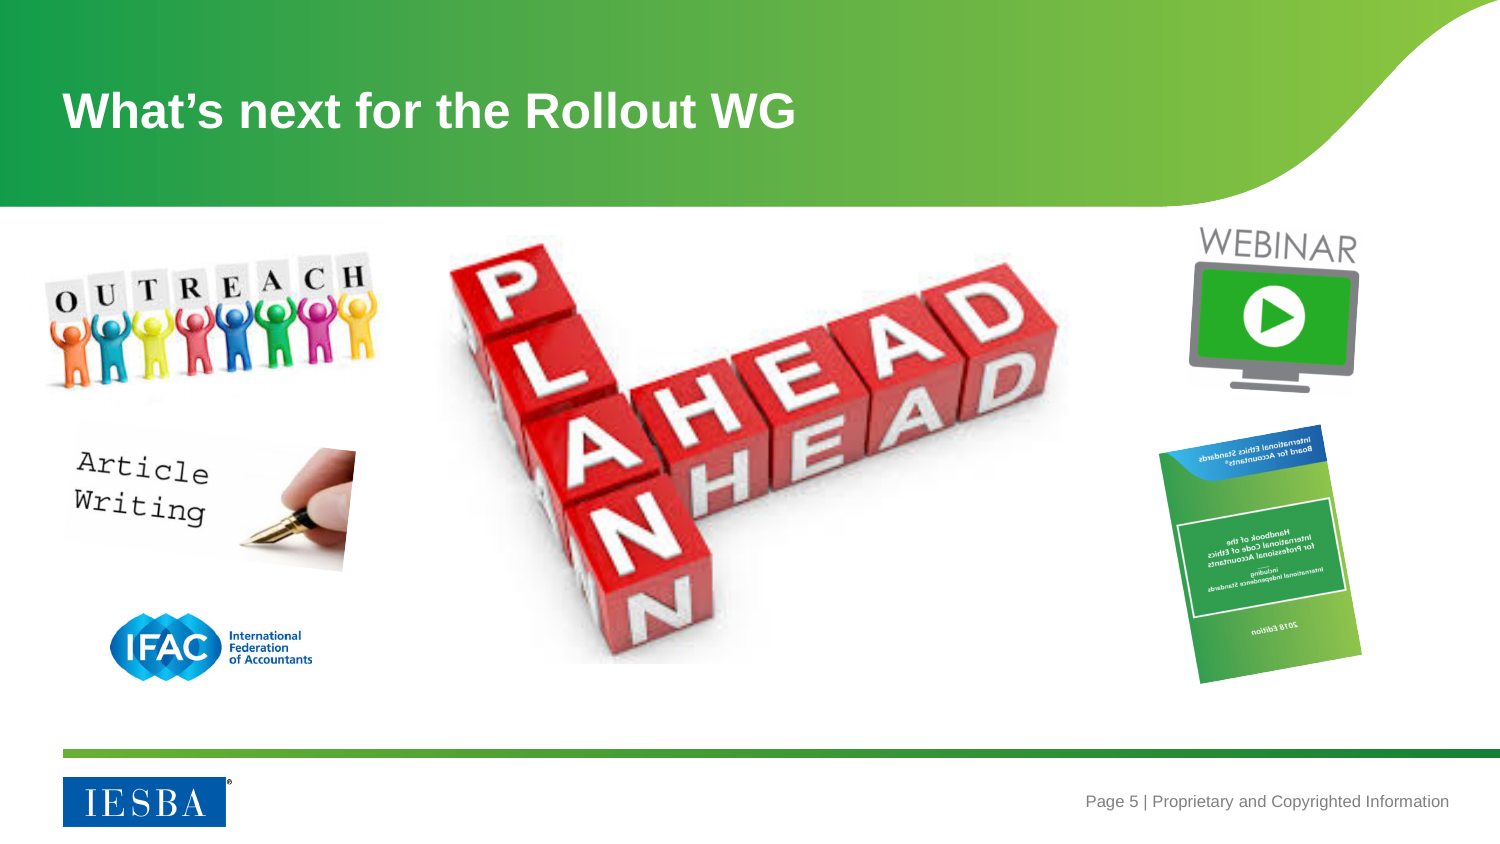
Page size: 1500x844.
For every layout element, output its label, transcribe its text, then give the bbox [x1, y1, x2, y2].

picture [63, 777, 232, 827]
picture [25, 236, 394, 415]
picture [1159, 425, 1361, 684]
picture [65, 420, 355, 571]
picture [0, 0, 1500, 207]
picture [169, 676, 186, 681]
picture [1188, 223, 1361, 395]
title What’s next for the Rollout WG [62, 75, 1300, 142]
picture [431, 235, 1069, 664]
picture [109, 613, 142, 681]
picture [145, 613, 313, 681]
picture [128, 629, 206, 668]
picture [146, 676, 163, 681]
